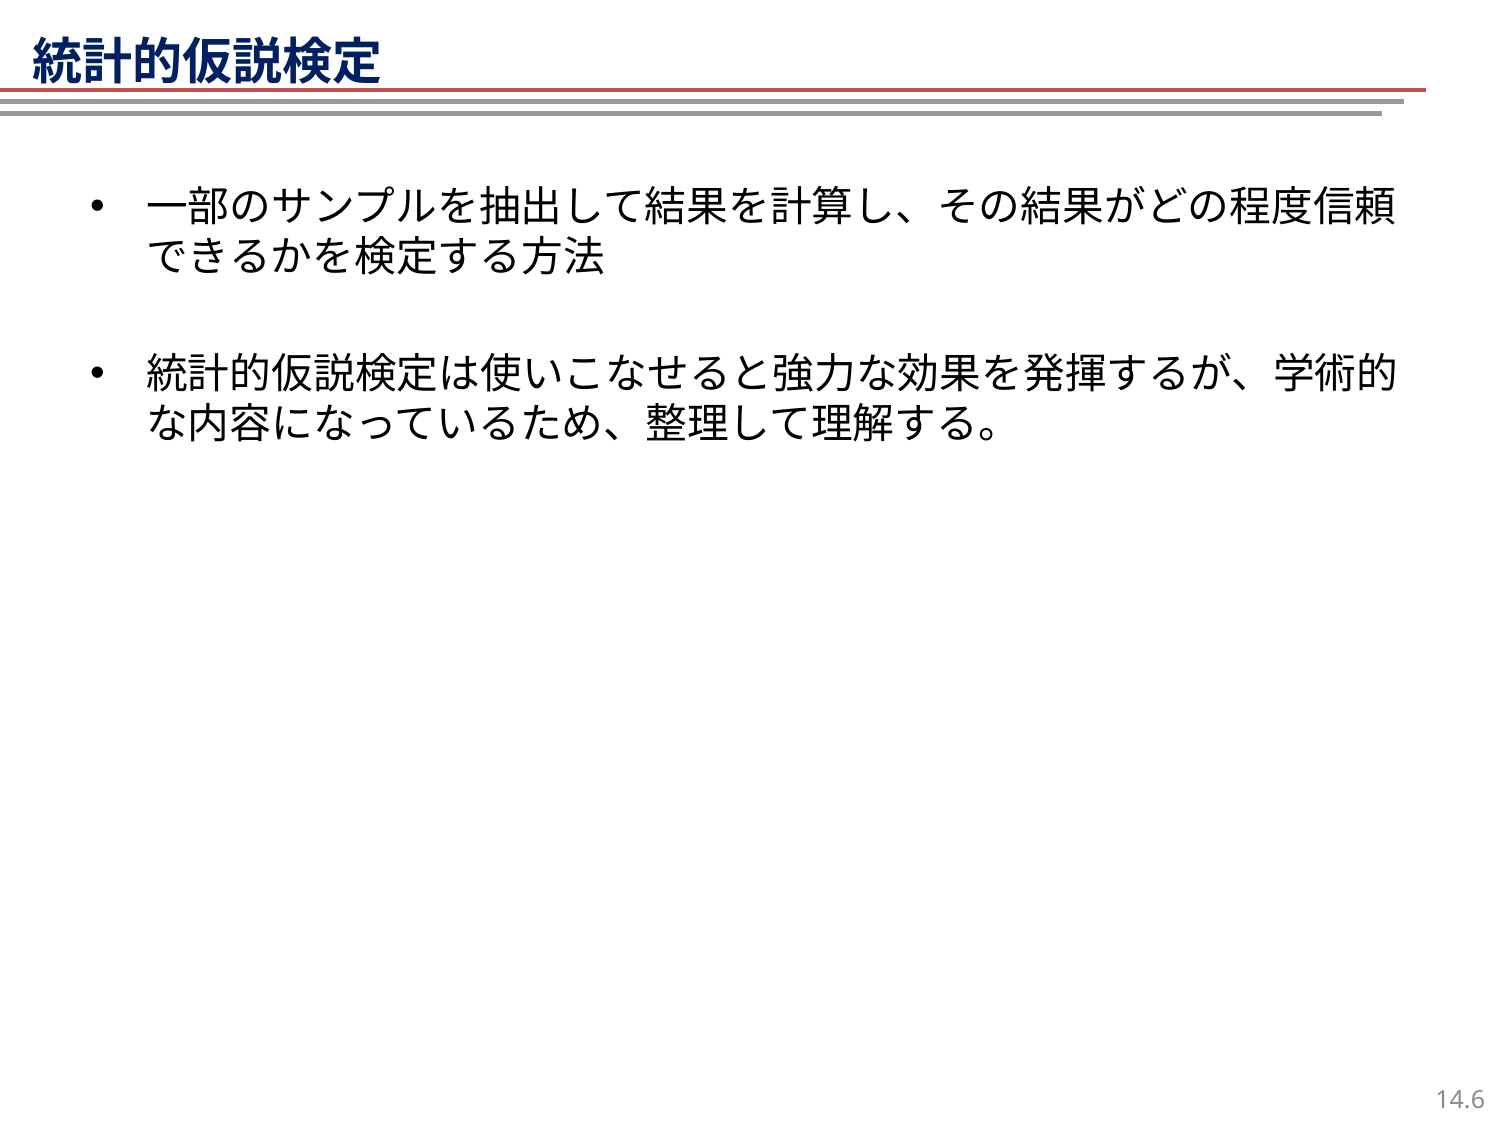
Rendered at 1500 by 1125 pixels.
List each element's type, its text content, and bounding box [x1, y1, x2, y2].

text_box 統計的仮説検定 [17, 21, 1459, 151]
list 一部のサンプルを抽出して結果を計算し、その結果がどの程度信頼できるかを検定する方法 統計的仮説検定は使いこなせると強力な効果を発揮するが、学術的な内容になっているため、整理して理解する。 [75, 172, 1425, 916]
slide_number 5 [1381, 1065, 1500, 1125]
